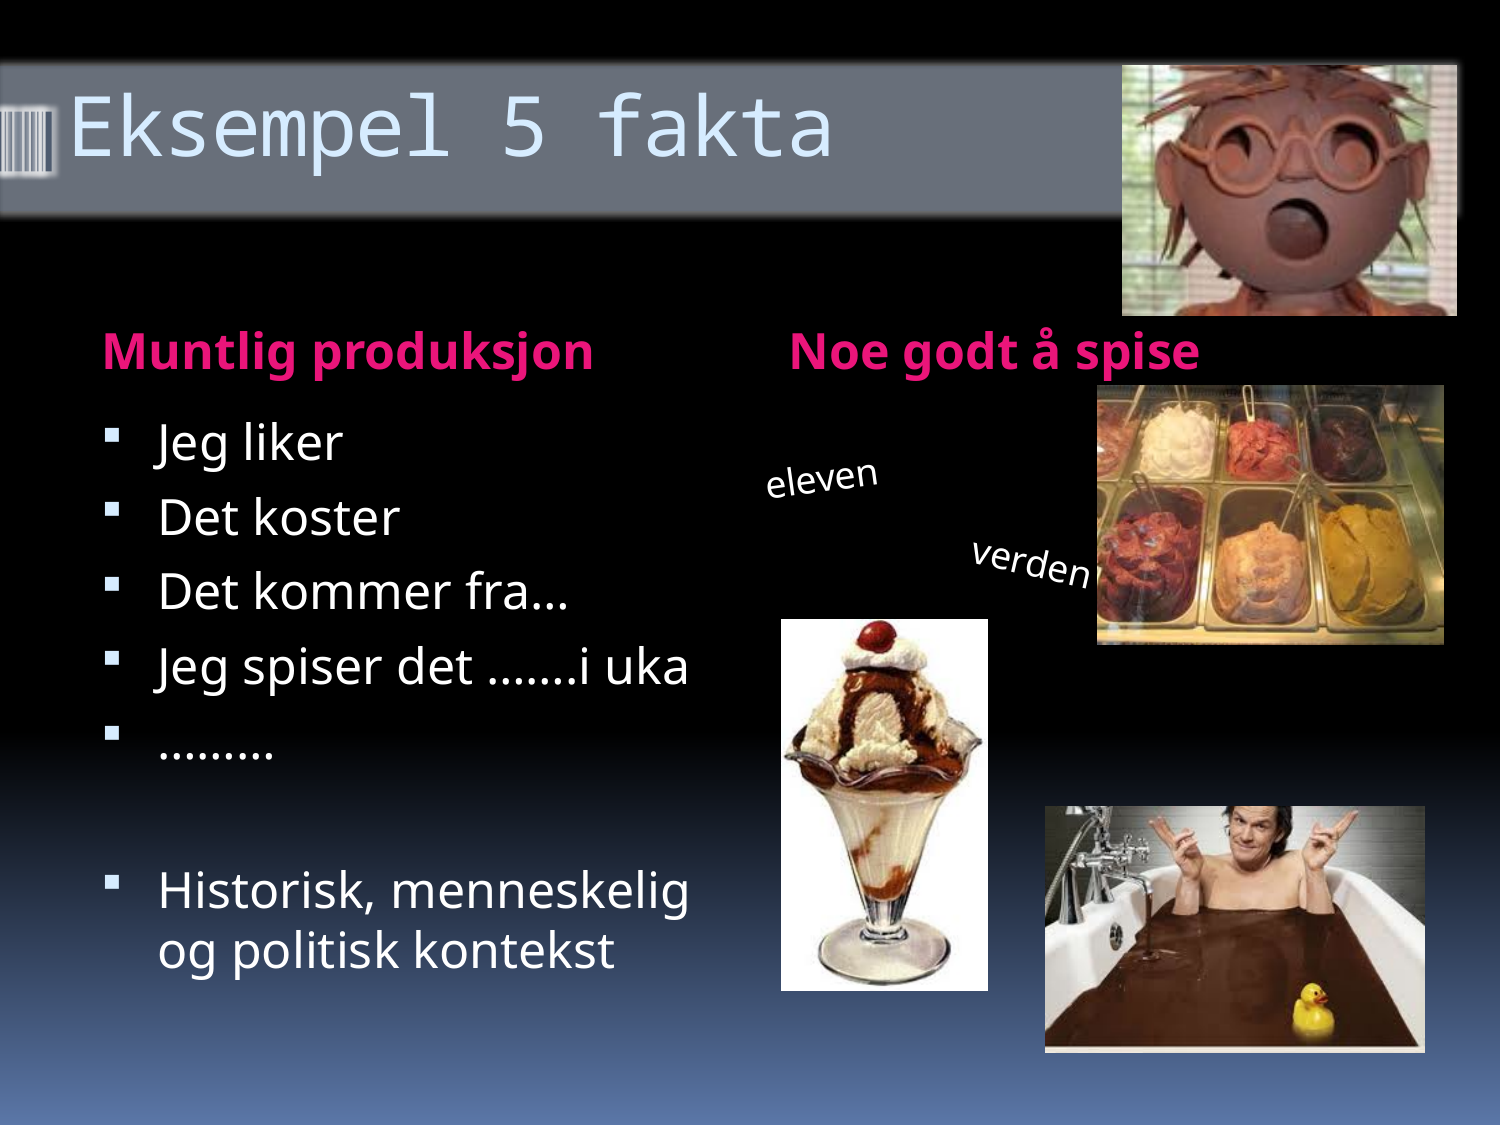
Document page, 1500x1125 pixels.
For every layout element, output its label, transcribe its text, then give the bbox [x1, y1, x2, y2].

title Eksempel 5 fakta [53, 65, 1114, 297]
list Noe godt å spise [761, 296, 1425, 402]
picture [1122, 64, 1457, 316]
list Jeg liker Det koster Det kommer fra… Jeg spiser det …….i uka ……… Historisk, menneskelig og politisk kontekst [75, 403, 738, 1053]
picture [1097, 385, 1445, 646]
list Muntlig produksjon [75, 296, 738, 402]
picture [1045, 806, 1426, 1054]
picture [781, 619, 989, 992]
text_box eleven [746, 424, 988, 517]
text_box verden [951, 515, 1088, 605]
